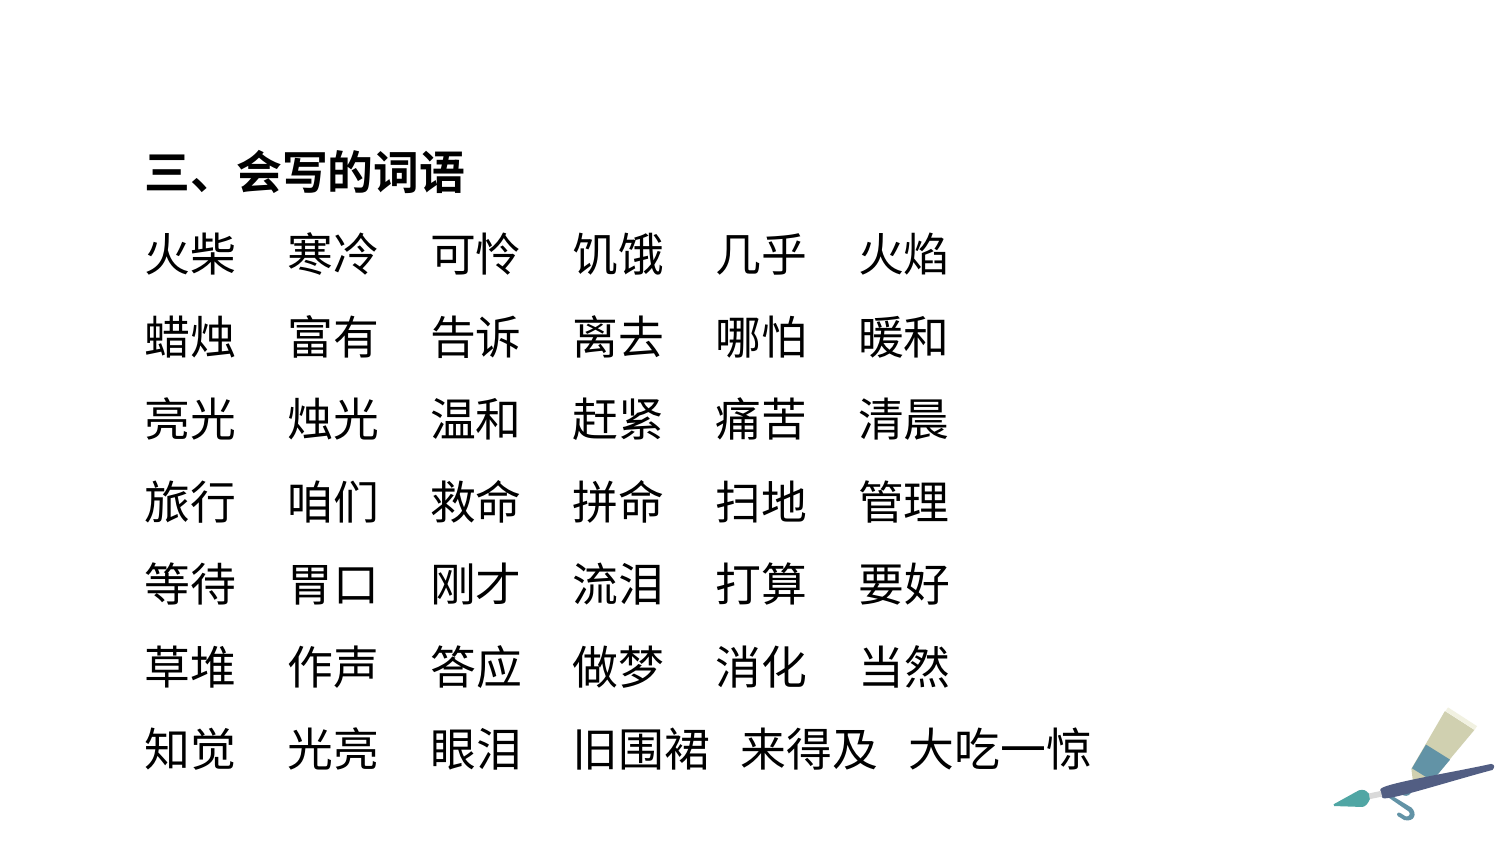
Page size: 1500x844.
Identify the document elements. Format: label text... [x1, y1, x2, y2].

text_box 三、会写的词语 火柴 寒冷 可怜 饥饿 几乎 火焰 蜡烛 富有 告诉 离去 哪怕 暖和 亮光 烛光 温和 赶紧 痛苦 清晨 旅行 咱们 救命 拼命 扫地 管理 等待 胃口 刚才 流泪 打算 要好 草堆 作声 答应 做梦 消化 当然 知觉 光亮 眼泪 旧围裙 来得及 大吃一惊 [130, 108, 1418, 784]
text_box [1358, 708, 1481, 844]
